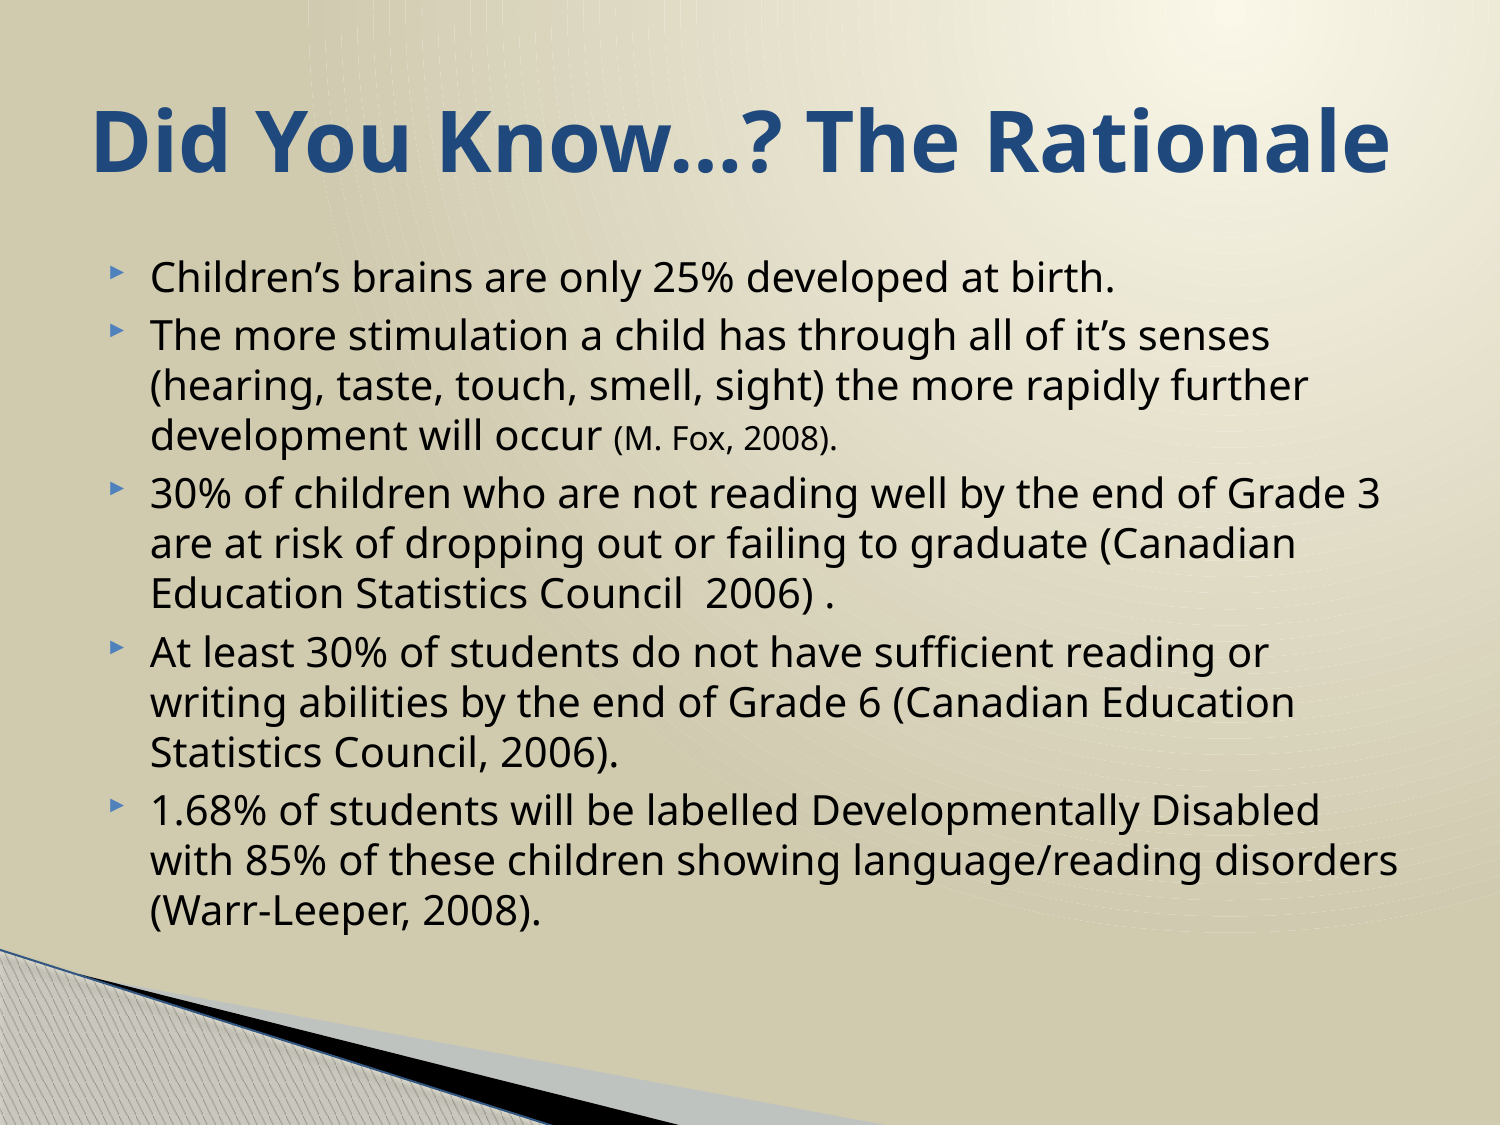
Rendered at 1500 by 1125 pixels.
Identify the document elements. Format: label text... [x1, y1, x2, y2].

title Did You Know…? The Rationale [75, 45, 1425, 233]
list Children’s brains are only 25% developed at birth. The more stimulation a child has through all of it’s senses (hearing, taste, touch, smell, sight) the more rapidly further development will occur (M. Fox, 2008). 30% of children who are not reading well by the end of Grade 3 are at risk of dropping out or failing to graduate (Canadian Education Statistics Council 2006) . At least 30% of students do not have sufficient reading or writing abilities by the end of Grade 6 (Canadian Education Statistics Council, 2006). 1.68% of students will be labelled Developmentally Disabled with 85% of these children showing language/reading disorders (Warr-Leeper, 2008). [74, 242, 1426, 986]
